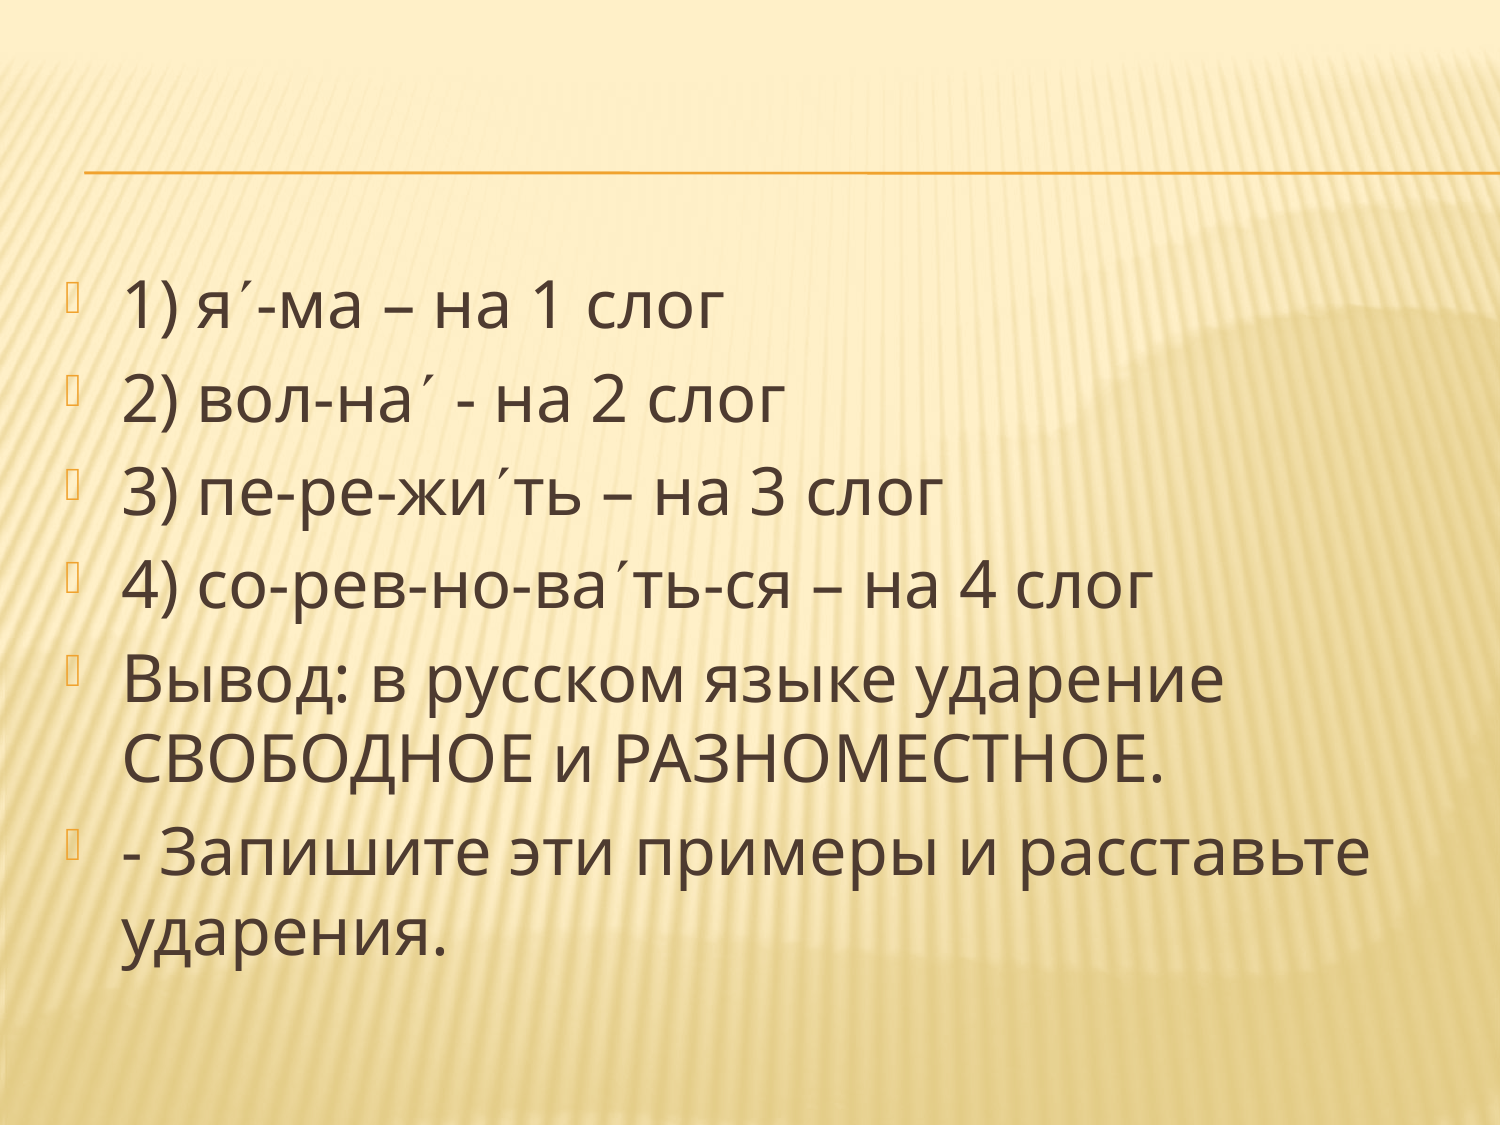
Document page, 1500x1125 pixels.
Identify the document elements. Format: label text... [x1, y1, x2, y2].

list 1) я-ма – на 1 слог 2) вол-на - на 2 слог 3) пе-ре-жить – на 3 слог 4) со-рев-но-вать-ся – на 4 слог Вывод: в русском языке ударение СВОБОДНОЕ и РАЗНОМЕСТНОЕ. - Запишите эти примеры и расставьте ударения. [50, 254, 1475, 998]
